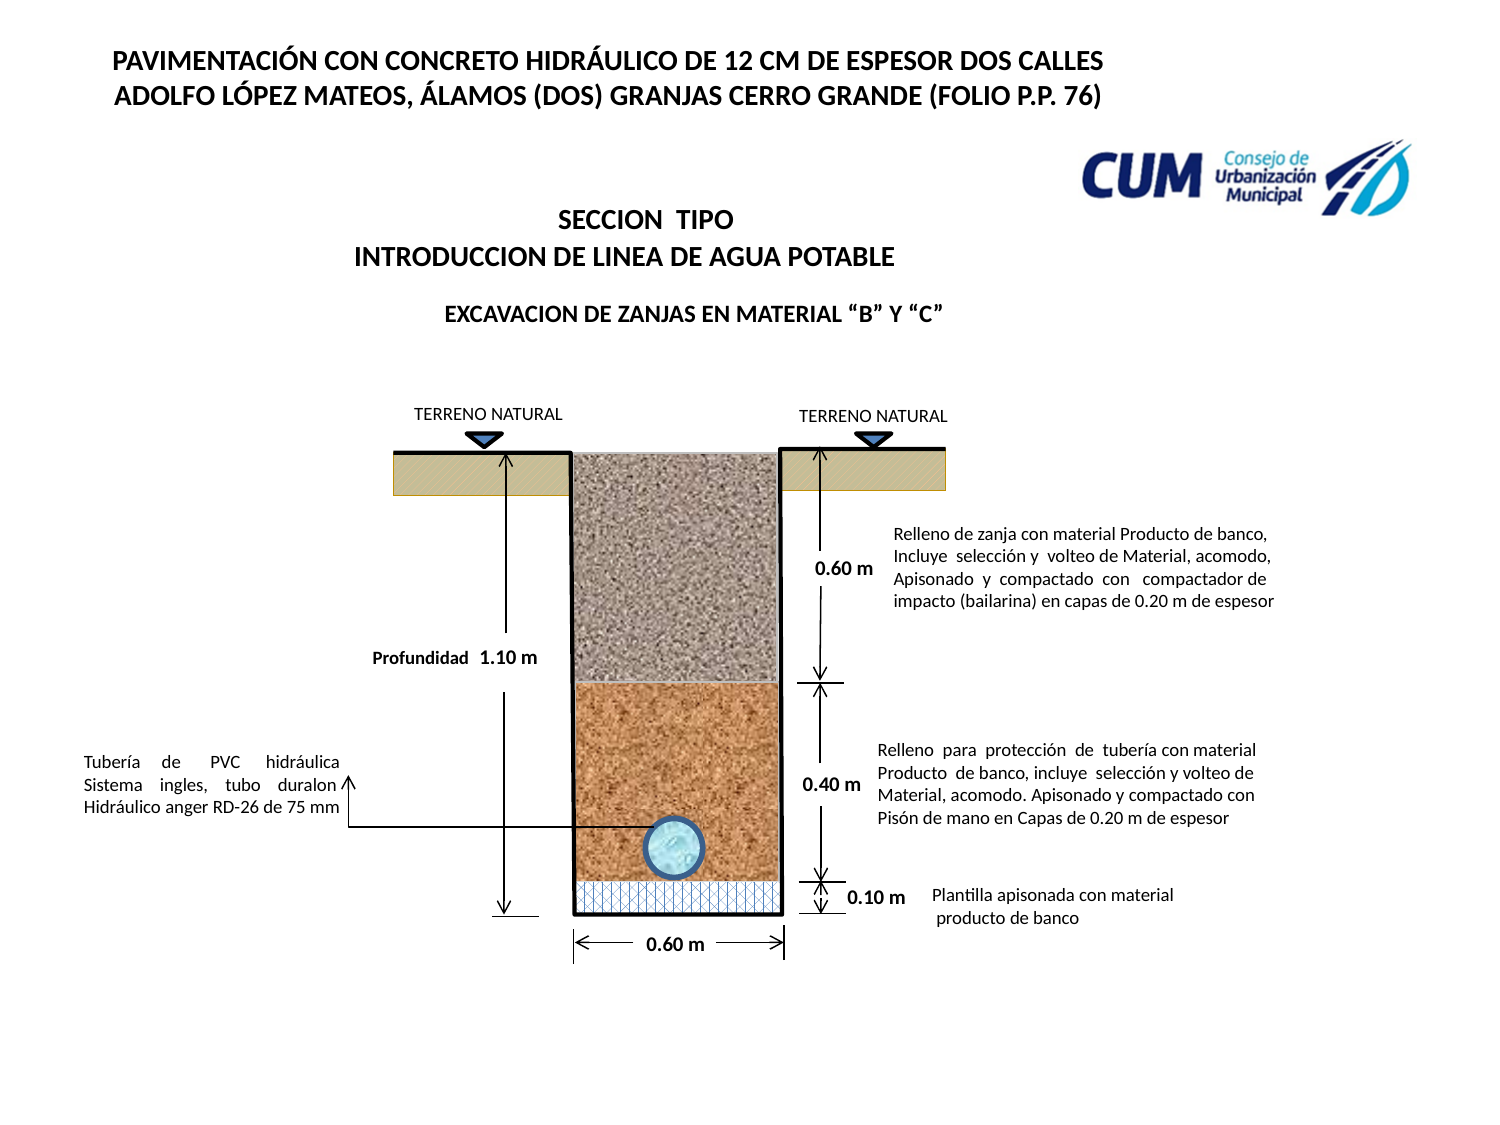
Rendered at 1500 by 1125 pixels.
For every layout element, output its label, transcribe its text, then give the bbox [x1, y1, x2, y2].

text_box PAVIMENTACIÓN CON CONCRETO HIDRÁULICO DE 12 CM DE ESPESOR DOS CALLES ADOLFO LÓPEZ MATEOS, ÁLAMOS (DOS) GRANJAS CERRO GRANDE (FOLIO P.P. 76) [88, 33, 1129, 119]
picture [1078, 138, 1417, 220]
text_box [474, 648, 528, 955]
text_box EXCAVACION DE ZANJAS EN MATERIAL “B” Y “C” [429, 290, 961, 336]
text_box TERRENO NATURAL [399, 394, 578, 432]
text_box Relleno para protección de tubería con material Producto de banco, incluye selección y volteo de Material, acomodo. Apisonado y compactado con Pisón de mano en Capas de 0.20 m de espesor [862, 730, 1274, 836]
text_box SECCION TIPO INTRODUCCION DE LINEA DE AGUA POTABLE [339, 184, 911, 280]
text_box [393, 446, 819, 917]
text_box 0.60 m [800, 547, 878, 587]
text_box [509, 455, 568, 497]
text_box [854, 434, 894, 446]
text_box Plantilla apisonada con material producto de banco [917, 875, 1189, 936]
text_box 0.10 m [832, 876, 917, 917]
text_box Profundidad [357, 638, 484, 676]
text_box Relleno de zanja con material Producto de banco, Incluye selección y volteo de Material, acomodo, Apisonado y compactado con compactador de impacto (bailarina) en capas de 0.20 m de espesor [878, 514, 1289, 619]
text_box [391, 451, 503, 497]
text_box 0.60 m [631, 923, 721, 964]
text_box 0.40 m [787, 763, 862, 803]
text_box TERRENO NATURAL [784, 396, 963, 434]
text_box [821, 446, 946, 452]
text_box [783, 452, 815, 493]
text_box [825, 446, 948, 493]
text_box 1.10 m [464, 636, 554, 677]
text_box Tubería de PVC hidráulica Sistema ingles, tubo duralon Hidráulico anger RD-26 de 75 mm [69, 742, 360, 826]
text_box [464, 432, 504, 449]
